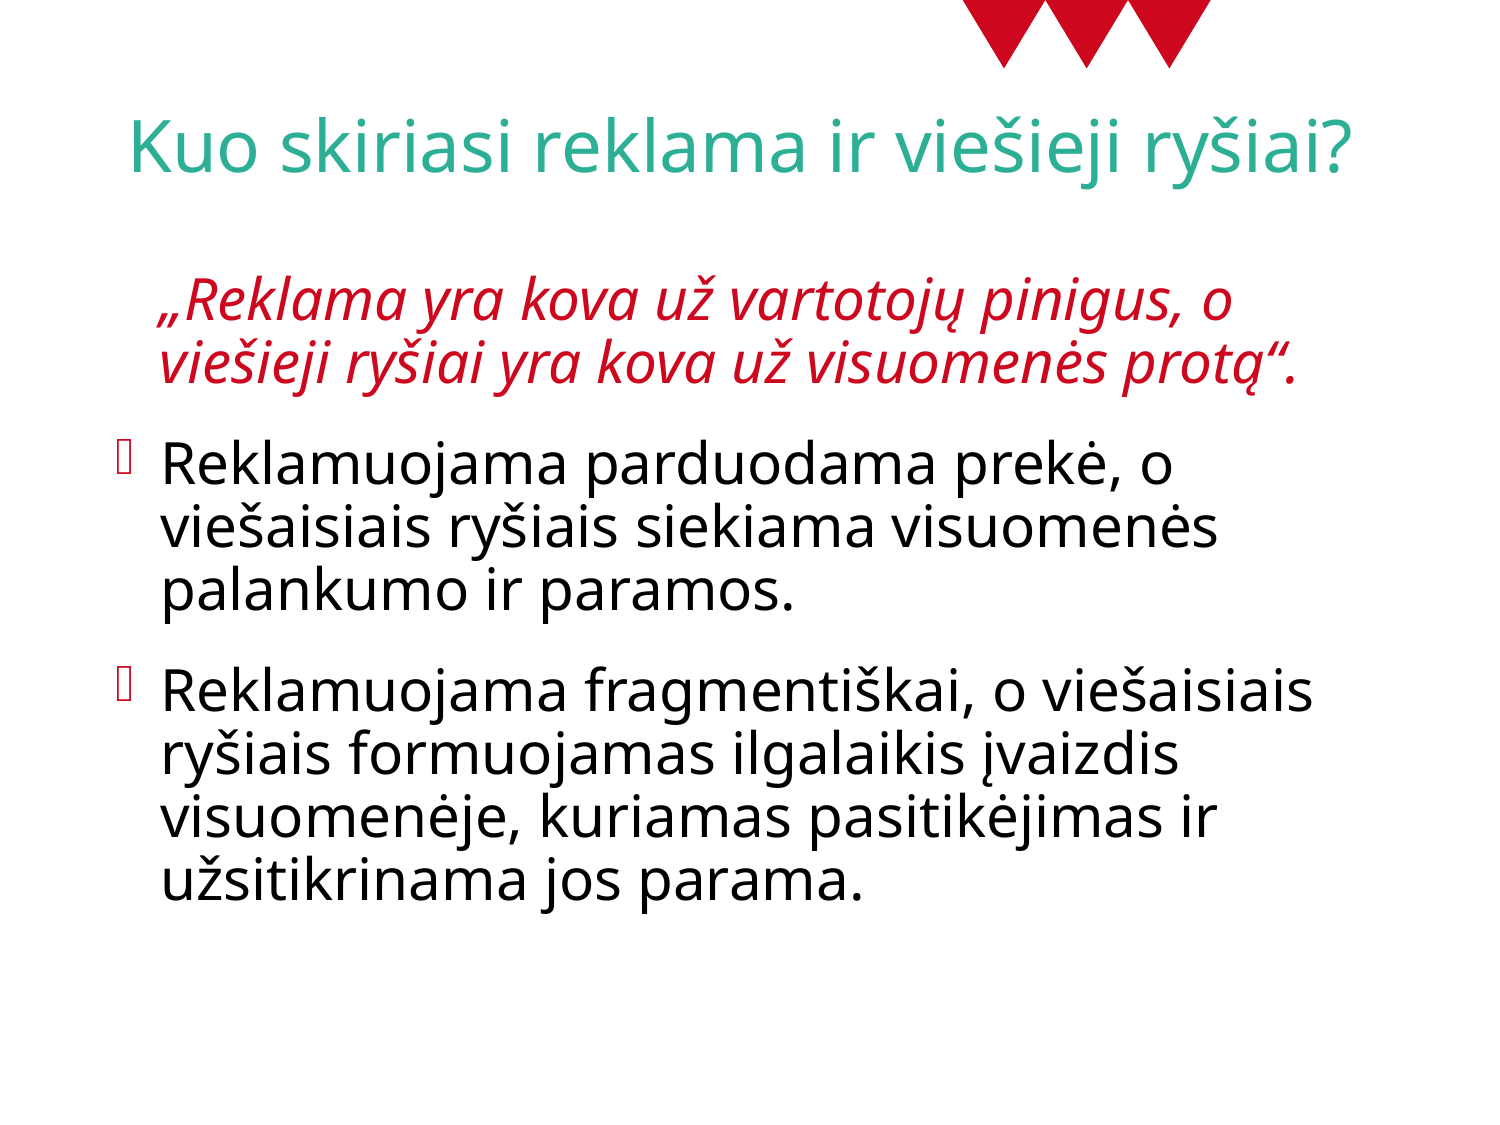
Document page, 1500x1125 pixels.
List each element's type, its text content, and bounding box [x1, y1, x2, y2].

list „Reklama yra kova už vartotojų pinigus, o viešieji ryšiai yra kova už visuomenės protą“. Reklamuojama parduodama prekė, o viešaisiais ryšiais siekiama visuomenės palankumo ir paramos. Reklamuojama fragmentiškai, o viešaisiais ryšiais formuojamas ilgalaikis įvaizdis visuomenėje, kuriamas pasitikėjimas ir užsitikrinama jos parama. [100, 262, 1400, 1012]
title Kuo skiriasi reklama ir viešieji ryšiai? [112, 66, 1388, 220]
